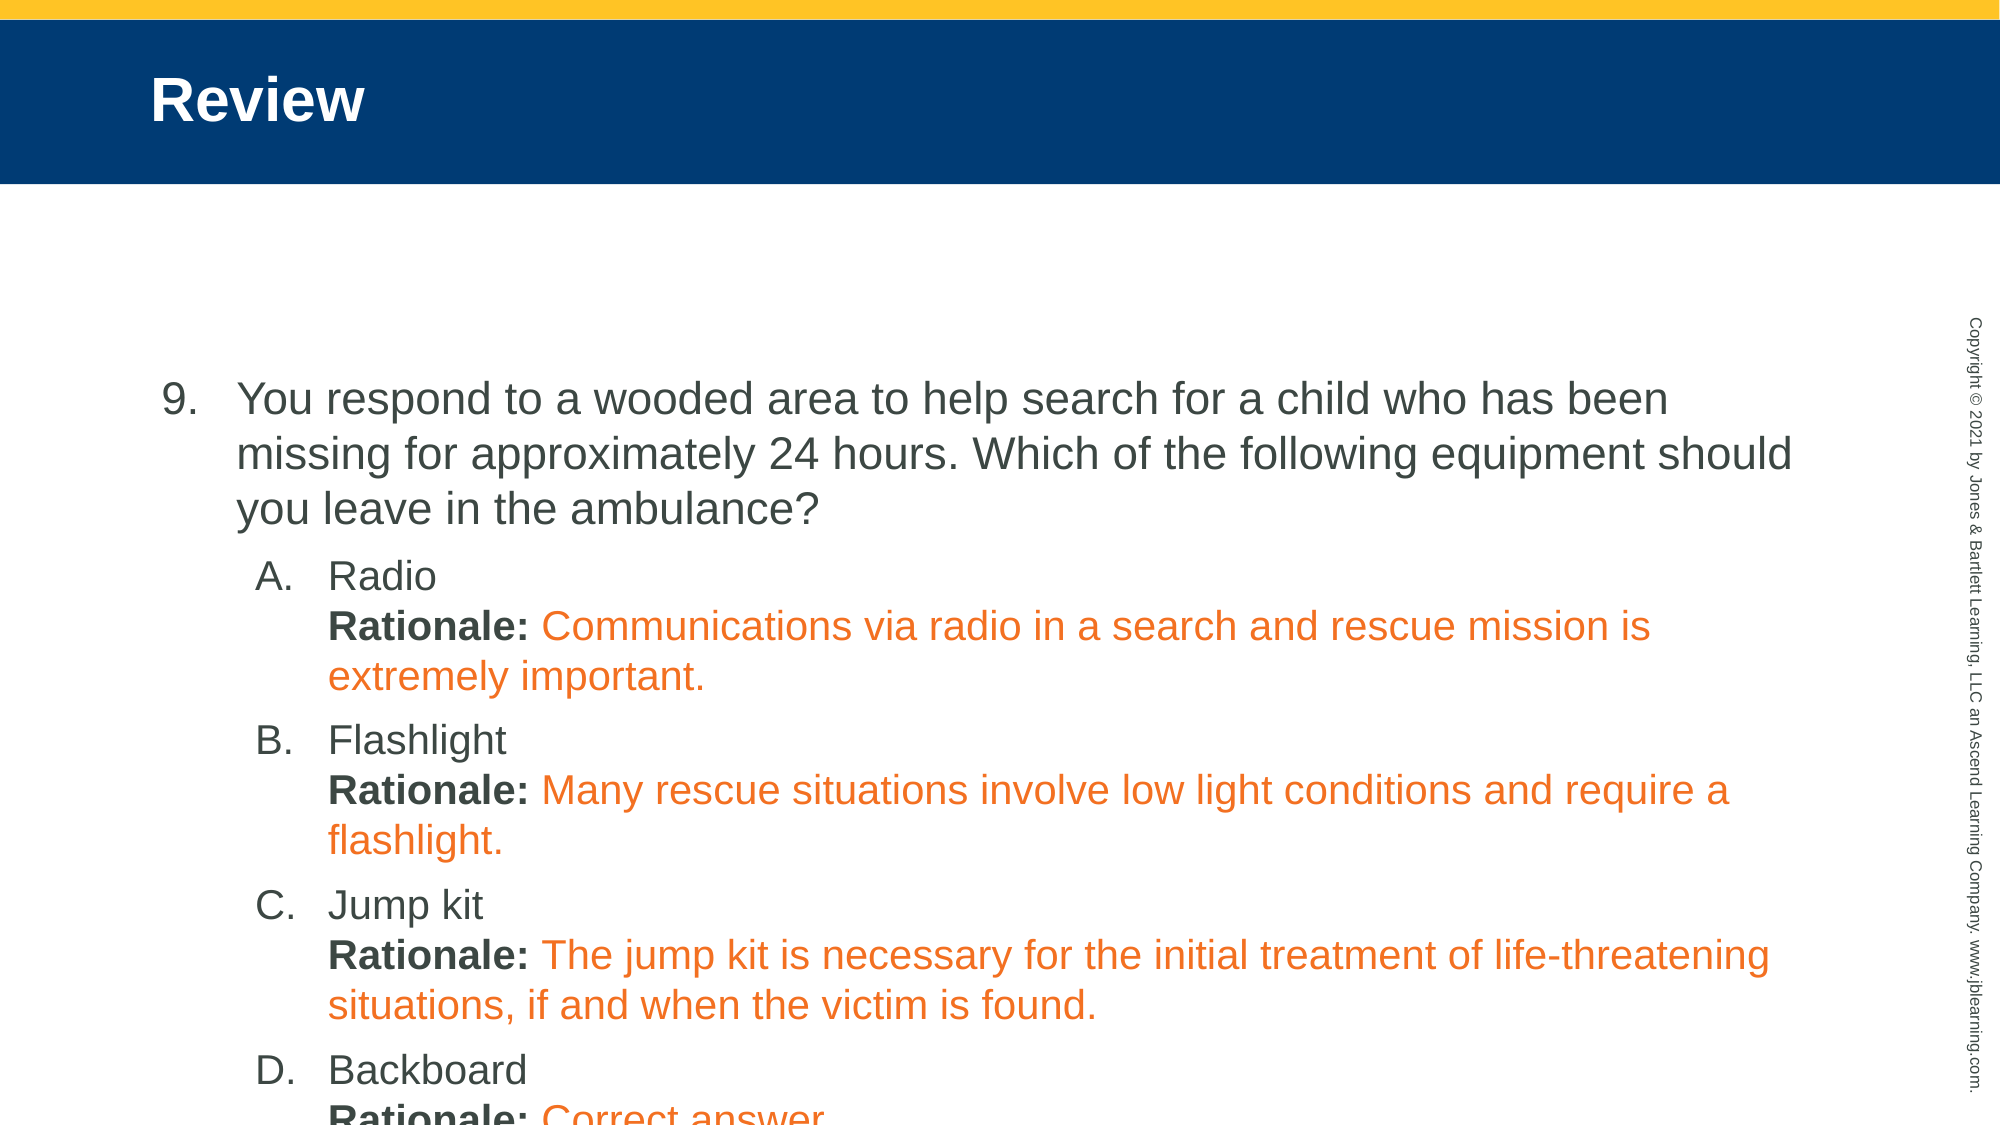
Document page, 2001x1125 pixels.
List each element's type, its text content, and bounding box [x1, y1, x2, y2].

title Review [0, 19, 2000, 185]
list You respond to a wooded area to help search for a child who has been missing for approximately 24 hours. Which of the following equipment should you leave in the ambulance? Radio Rationale: Communications via radio in a search and rescue mission is extremely important. Flashlight Rationale: Many rescue situations involve low light conditions and require a flashlight. Jump kit Rationale: The jump kit is necessary for the initial treatment of life-threatening situations, if and when the victim is found. Backboard Rationale: Correct answer [146, 361, 1859, 1016]
